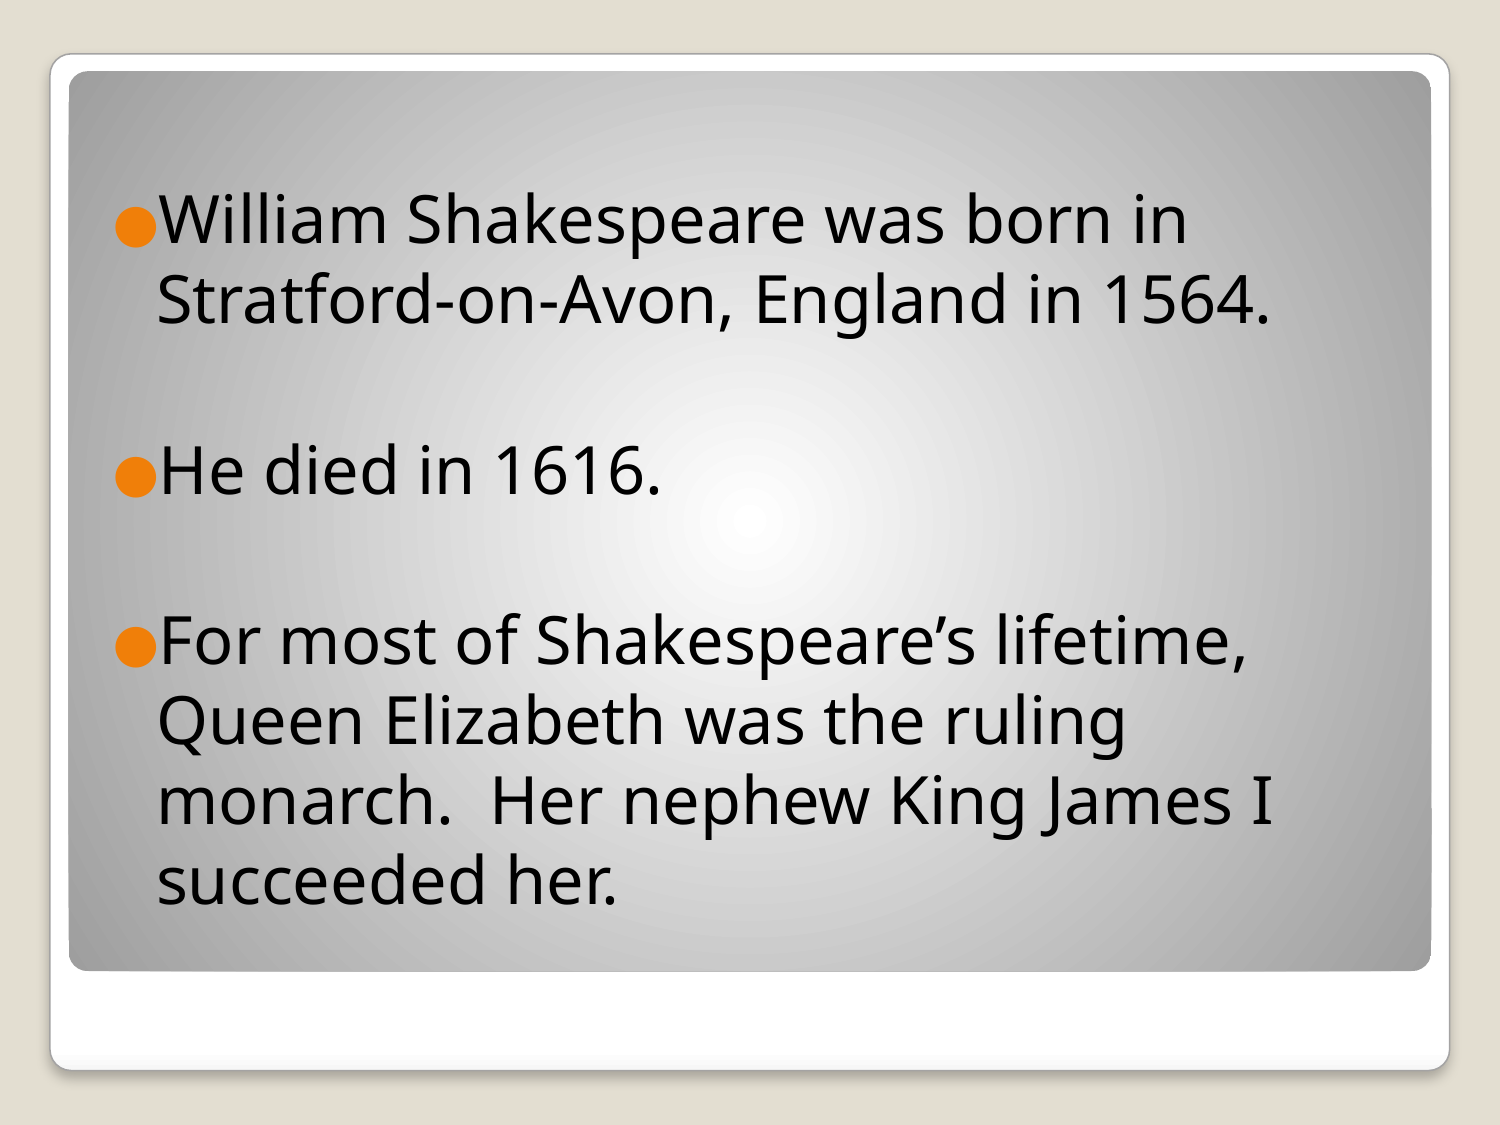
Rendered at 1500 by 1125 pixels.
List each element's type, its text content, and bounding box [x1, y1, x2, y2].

list William Shakespeare was born in Stratford-on-Avon, England in 1564. He died in 1616. For most of Shakespeare’s lifetime, Queen Elizabeth was the ruling monarch. Her nephew King James I succeeded her. [82, 86, 1425, 774]
